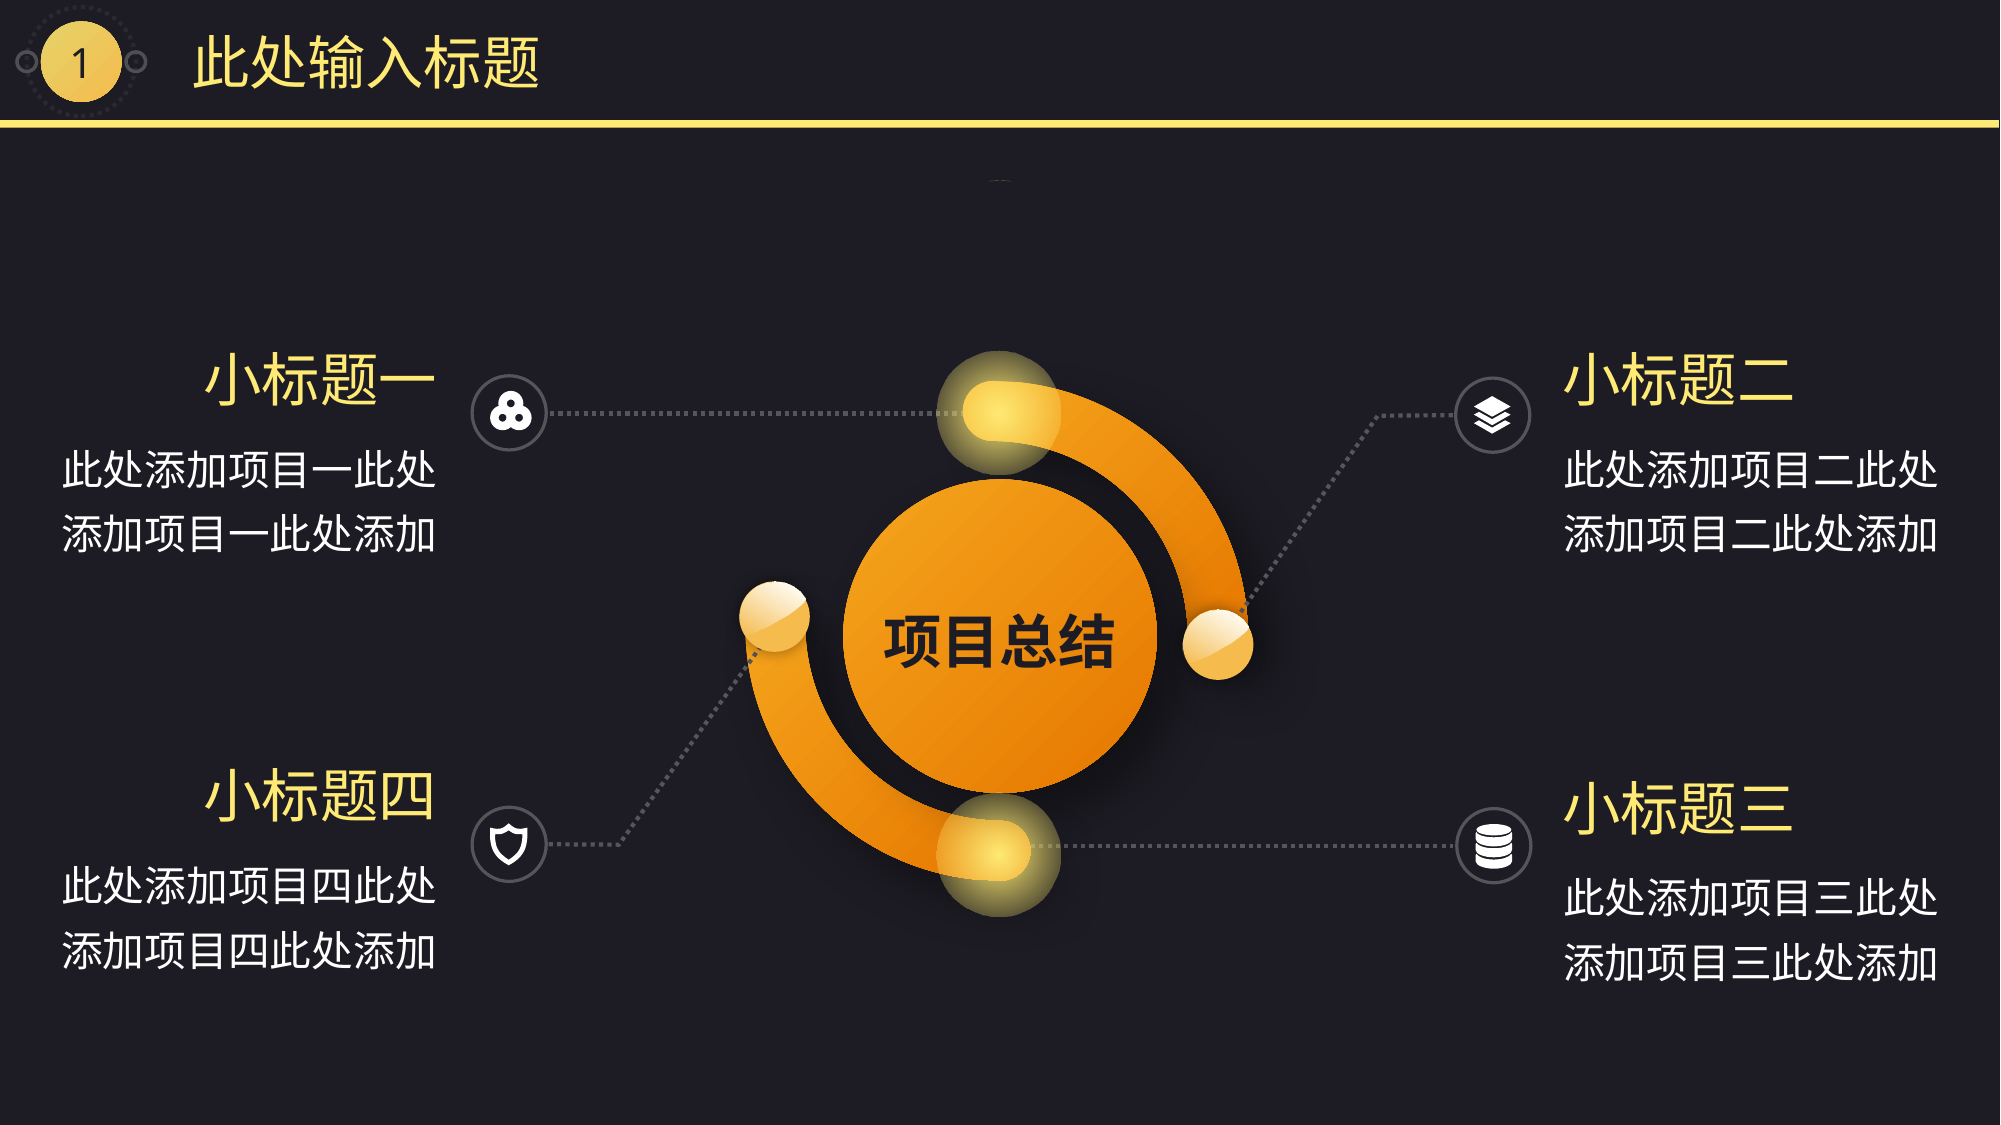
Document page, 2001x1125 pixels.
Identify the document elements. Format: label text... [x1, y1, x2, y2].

text_box [469, 804, 549, 885]
text_box 此处添加项目四此处添加项目四此处添加 [29, 837, 469, 983]
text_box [686, 322, 1314, 950]
text_box [469, 373, 549, 453]
text_box [1314, 414, 1453, 552]
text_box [1473, 396, 1511, 434]
text_box [0, 119, 2000, 129]
text_box [1454, 805, 1534, 886]
text_box 小标题二 [1547, 335, 1885, 421]
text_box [1175, 609, 1254, 680]
text_box [547, 710, 686, 846]
text_box 此处添加项目三此处添加项目三此处添加 [1531, 849, 1971, 995]
text_box [1453, 375, 1533, 455]
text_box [489, 393, 529, 435]
text_box 小标题四 [114, 752, 452, 837]
text_box 此处输入标题 [176, 18, 808, 104]
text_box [731, 581, 810, 652]
text_box 此处添加项目一此处添加项目一此处添加 [29, 420, 469, 566]
text_box 此处添加项目二此处添加项目二此处添加 [1531, 420, 1971, 566]
text_box 小标题一 [114, 335, 452, 421]
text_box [26, 0, 136, 128]
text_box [1475, 824, 1513, 869]
text_box [490, 823, 528, 866]
text_box 小标题三 [1547, 764, 1885, 850]
